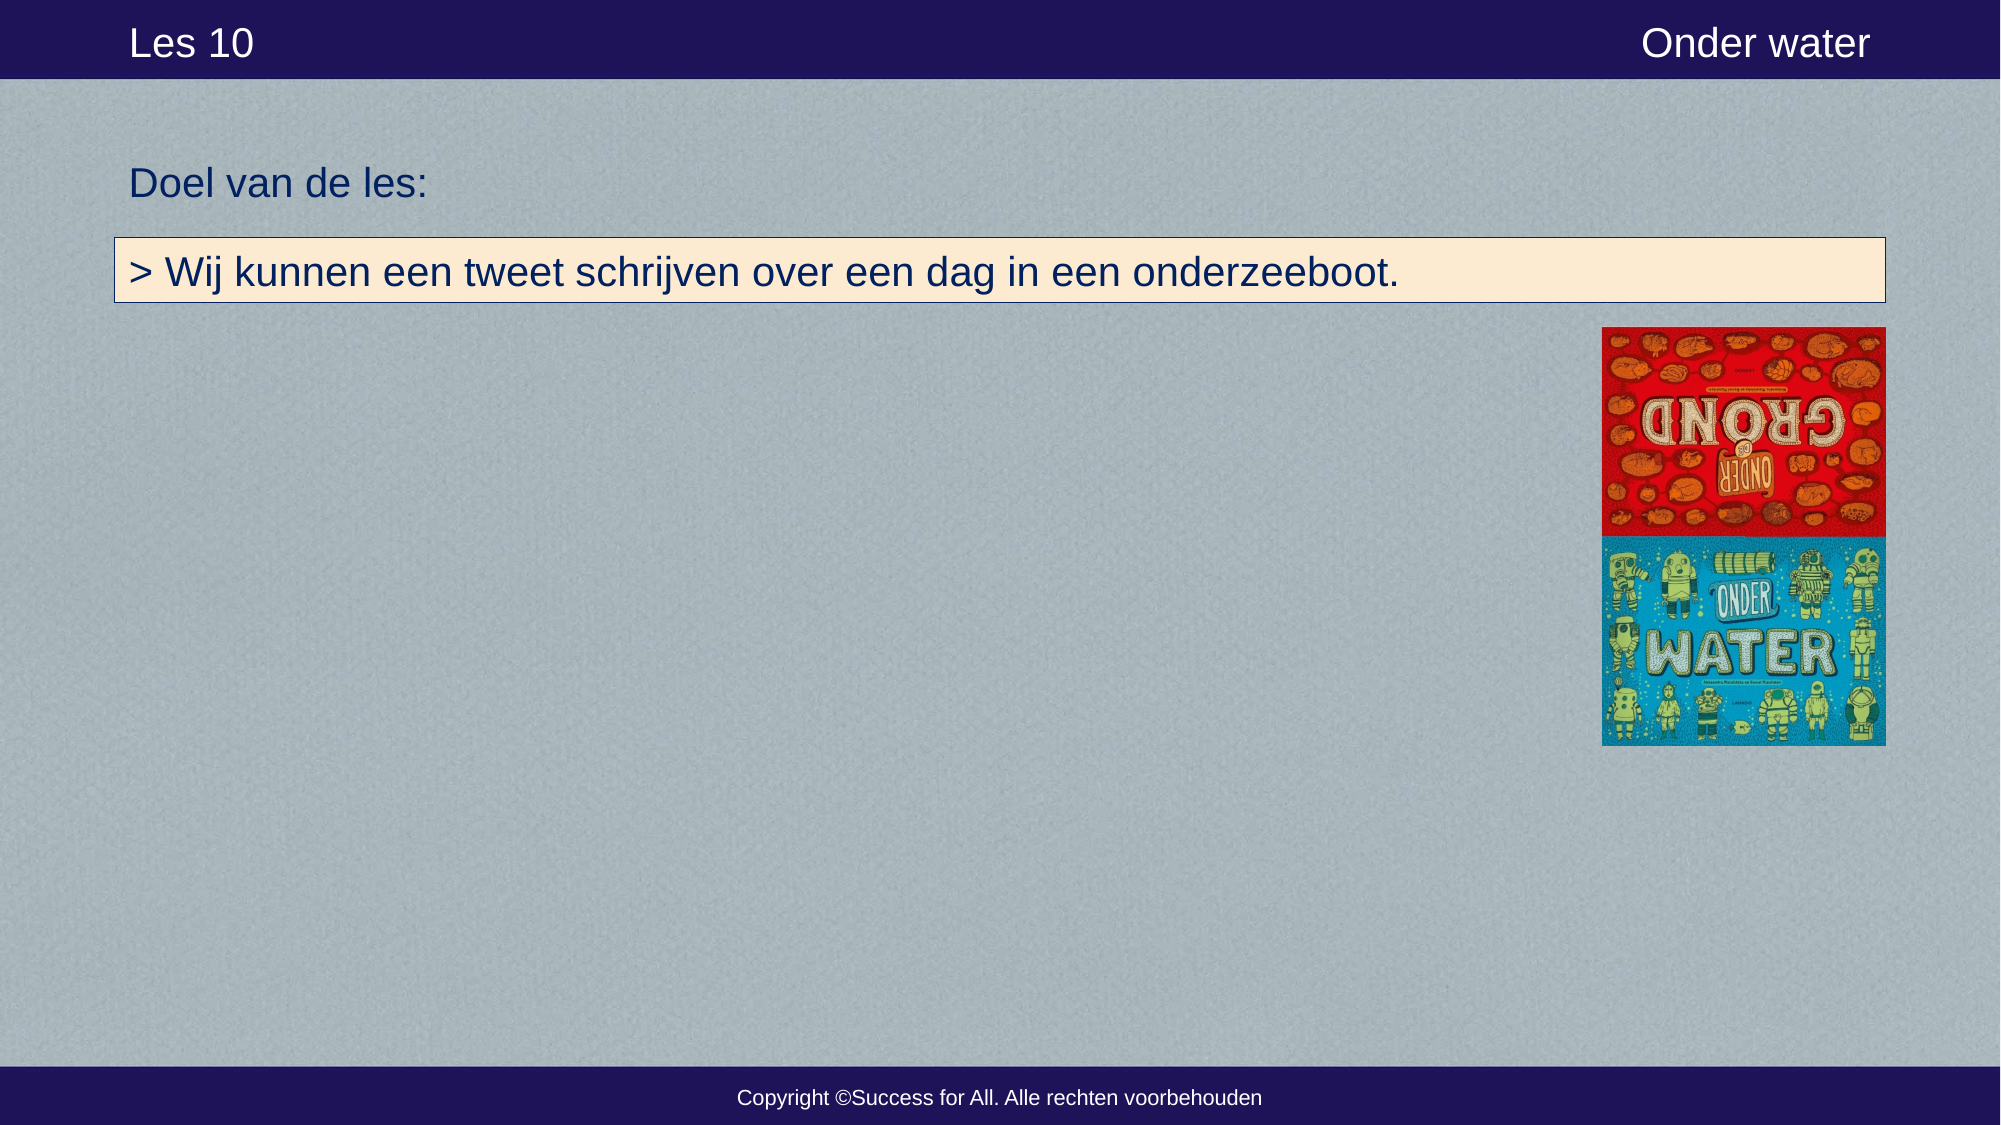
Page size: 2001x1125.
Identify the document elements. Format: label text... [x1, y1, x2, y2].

text_box Doel van de les: [113, 148, 1635, 214]
text_box > Wij kunnen een tweet schrijven over een dag in een onderzeeboot. [114, 237, 1886, 303]
picture [0, 0, 2001, 1125]
text_box Onder water [999, 8, 1886, 73]
text_box Copyright ©Success for All. Alle rechten voorbehouden [0, 1076, 2000, 1125]
text_box Les 10 [114, 8, 354, 73]
